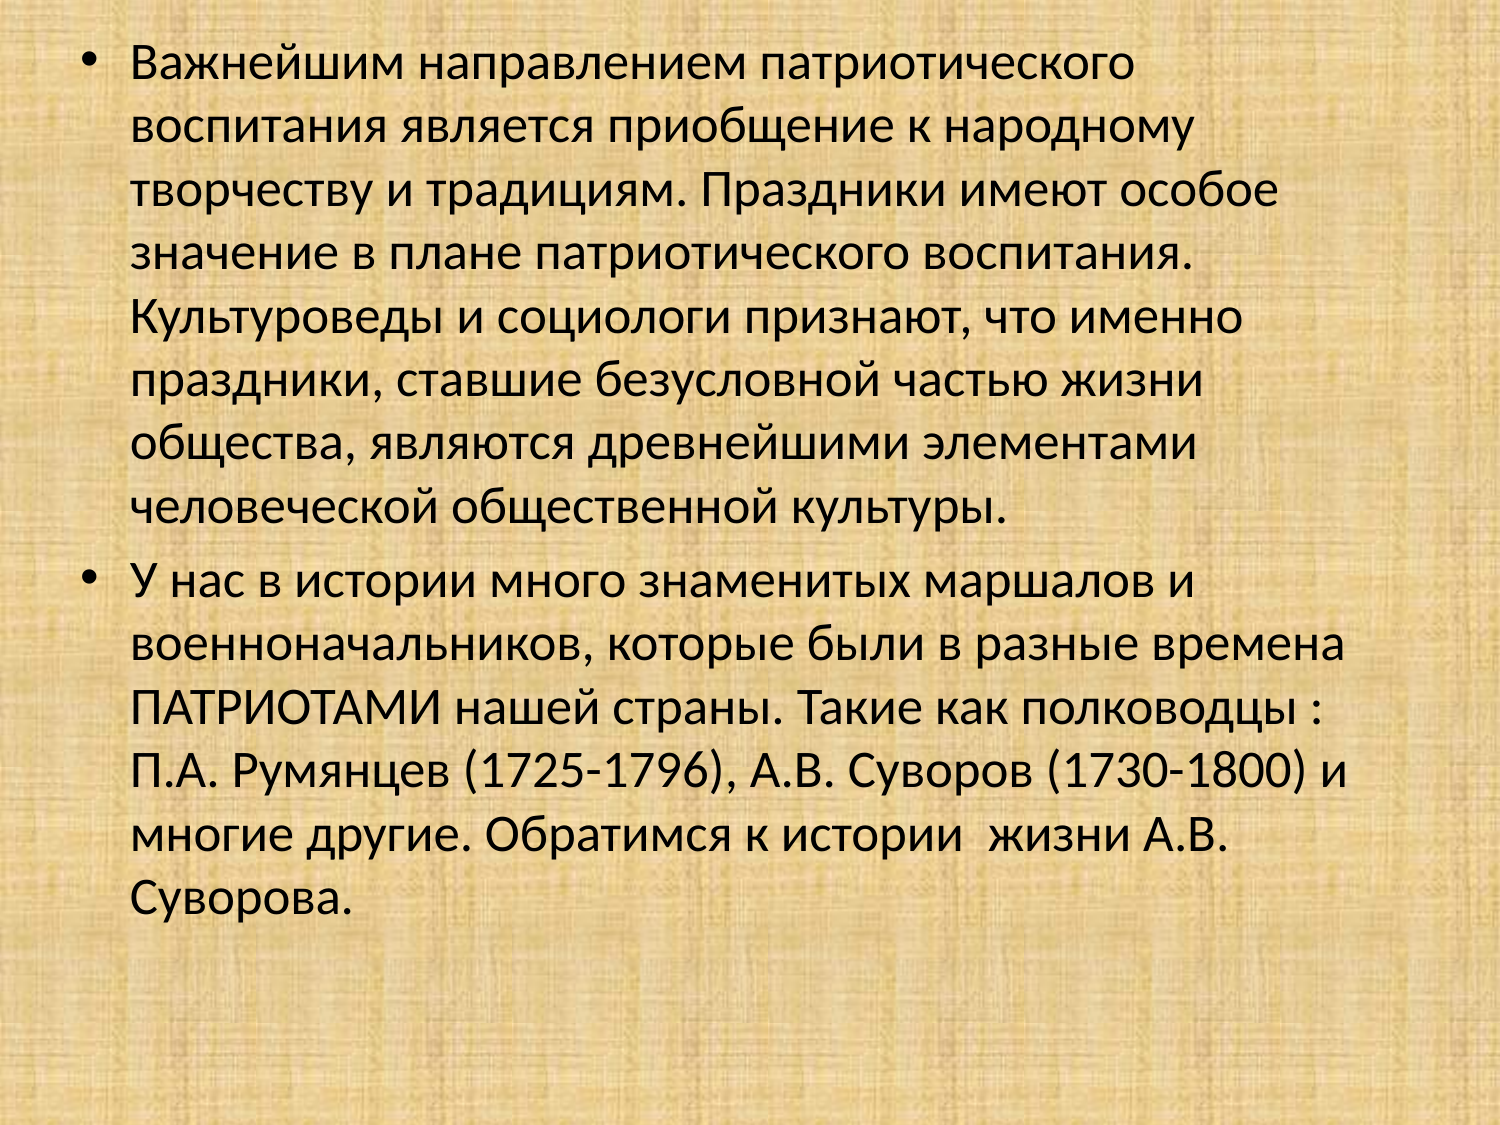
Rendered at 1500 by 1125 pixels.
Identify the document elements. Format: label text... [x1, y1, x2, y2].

picture [0, 0, 1500, 1125]
list Важнейшим направлением патриотического воспитания является приобщение к народному творчеству и традициям. Праздники имеют особое значение в плане патриотического воспитания. Культуроведы и социологи признают, что именно праздники, ставшие безусловной частью жизни общества, являются древнейшими элементами человеческой общественной культуры. У нас в истории много знаменитых маршалов и военноначальников, которые были в разные времена ПАТРИОТАМИ нашей страны. Такие как полководцы : П.А. Румянцев (1725-1796), А.В. Суворов (1730-1800) и многие другие. Обратимся к истории жизни А.В. Суворова. [64, 19, 1415, 941]
